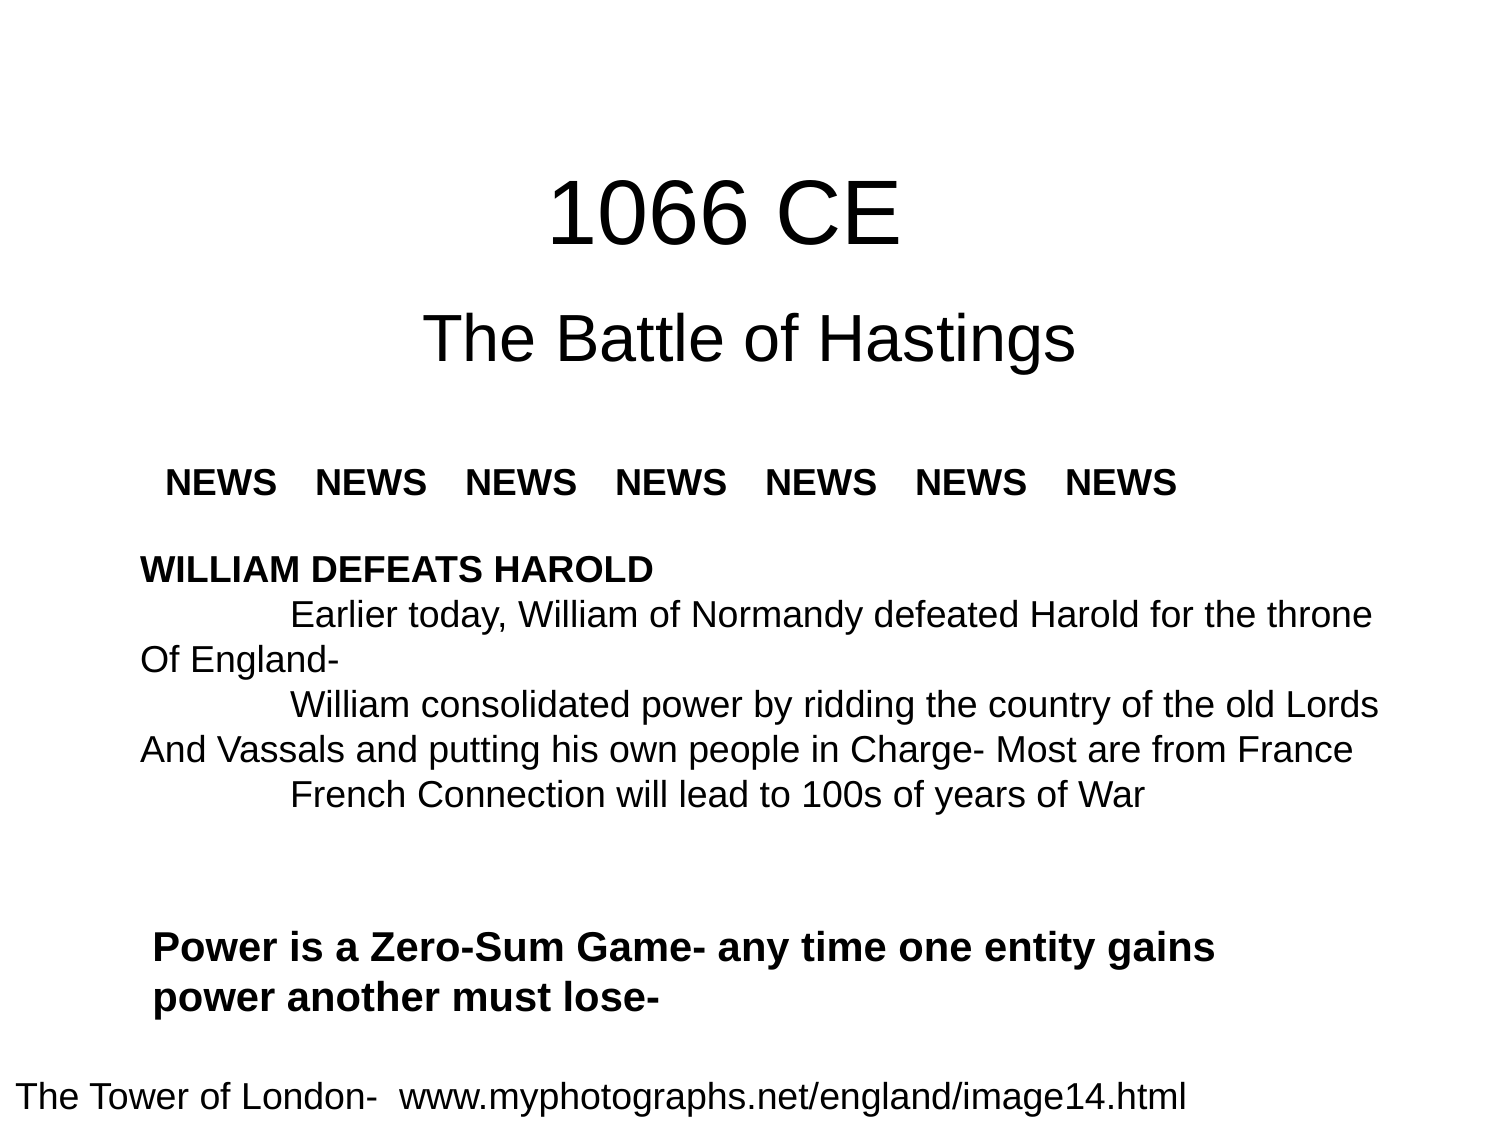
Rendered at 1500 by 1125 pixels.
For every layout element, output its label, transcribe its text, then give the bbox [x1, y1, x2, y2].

text_box Power is a Zero-Sum Game- any time one entity gains power another must lose- [137, 912, 1363, 1028]
text_box NEWS NEWS NEWS NEWS NEWS NEWS NEWS [150, 450, 1375, 511]
subtitle The Battle of Hastings [225, 287, 1275, 400]
text_box The Tower of London- www.myphotographs.net/england/image14.html [0, 1064, 1212, 1125]
title 1066 CE [87, 87, 1363, 329]
text_box WILLIAM DEFEATS HAROLD Earlier today, William of Normandy defeated Harold for the throne Of England- William consolidated power by ridding the country of the old Lords And Vassals and putting his own people in Charge- Most are from France French Connection will lead to 100s of years of War [125, 537, 1397, 823]
